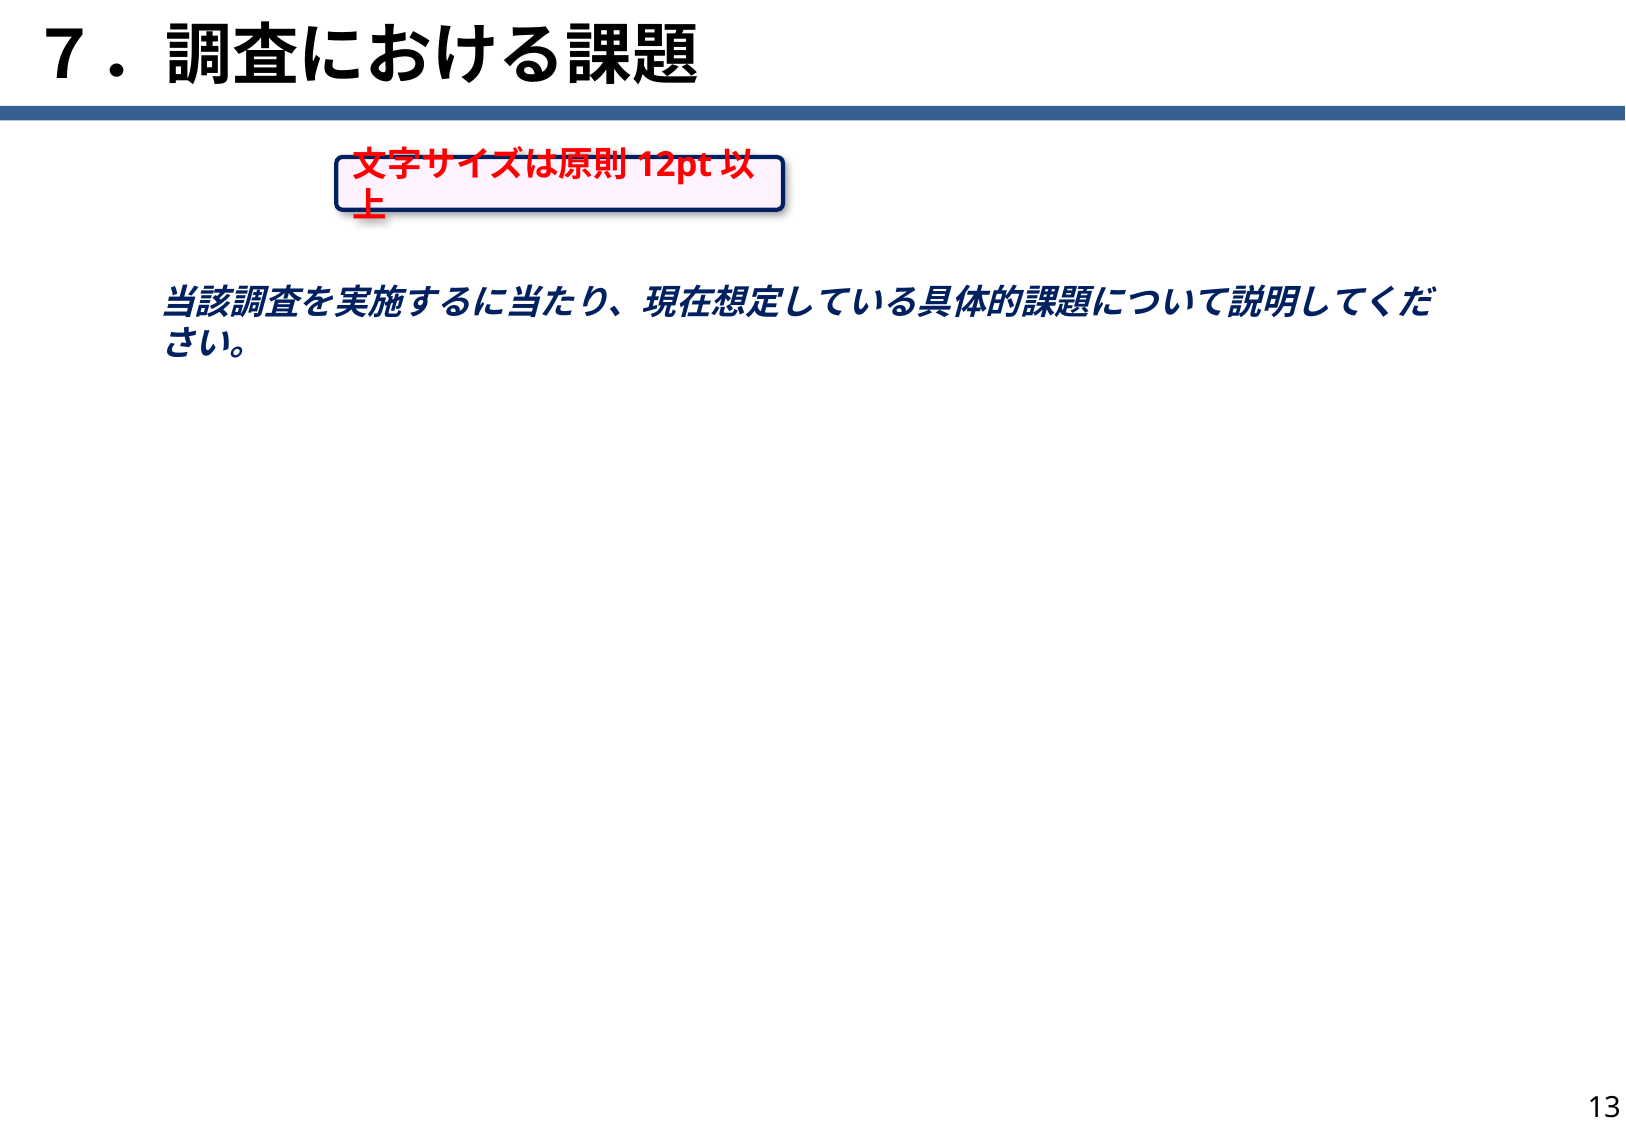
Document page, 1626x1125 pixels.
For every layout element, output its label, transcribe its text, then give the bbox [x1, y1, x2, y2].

text_box 当該調査を実施するに当たり、現在想定している具体的課題について説明してください。 [160, 279, 1465, 363]
title ７．調査における課題 [31, 12, 1578, 92]
text_box 文字サイズは原則12pt以上 [334, 154, 786, 212]
text_box 12 [1533, 1088, 1621, 1125]
